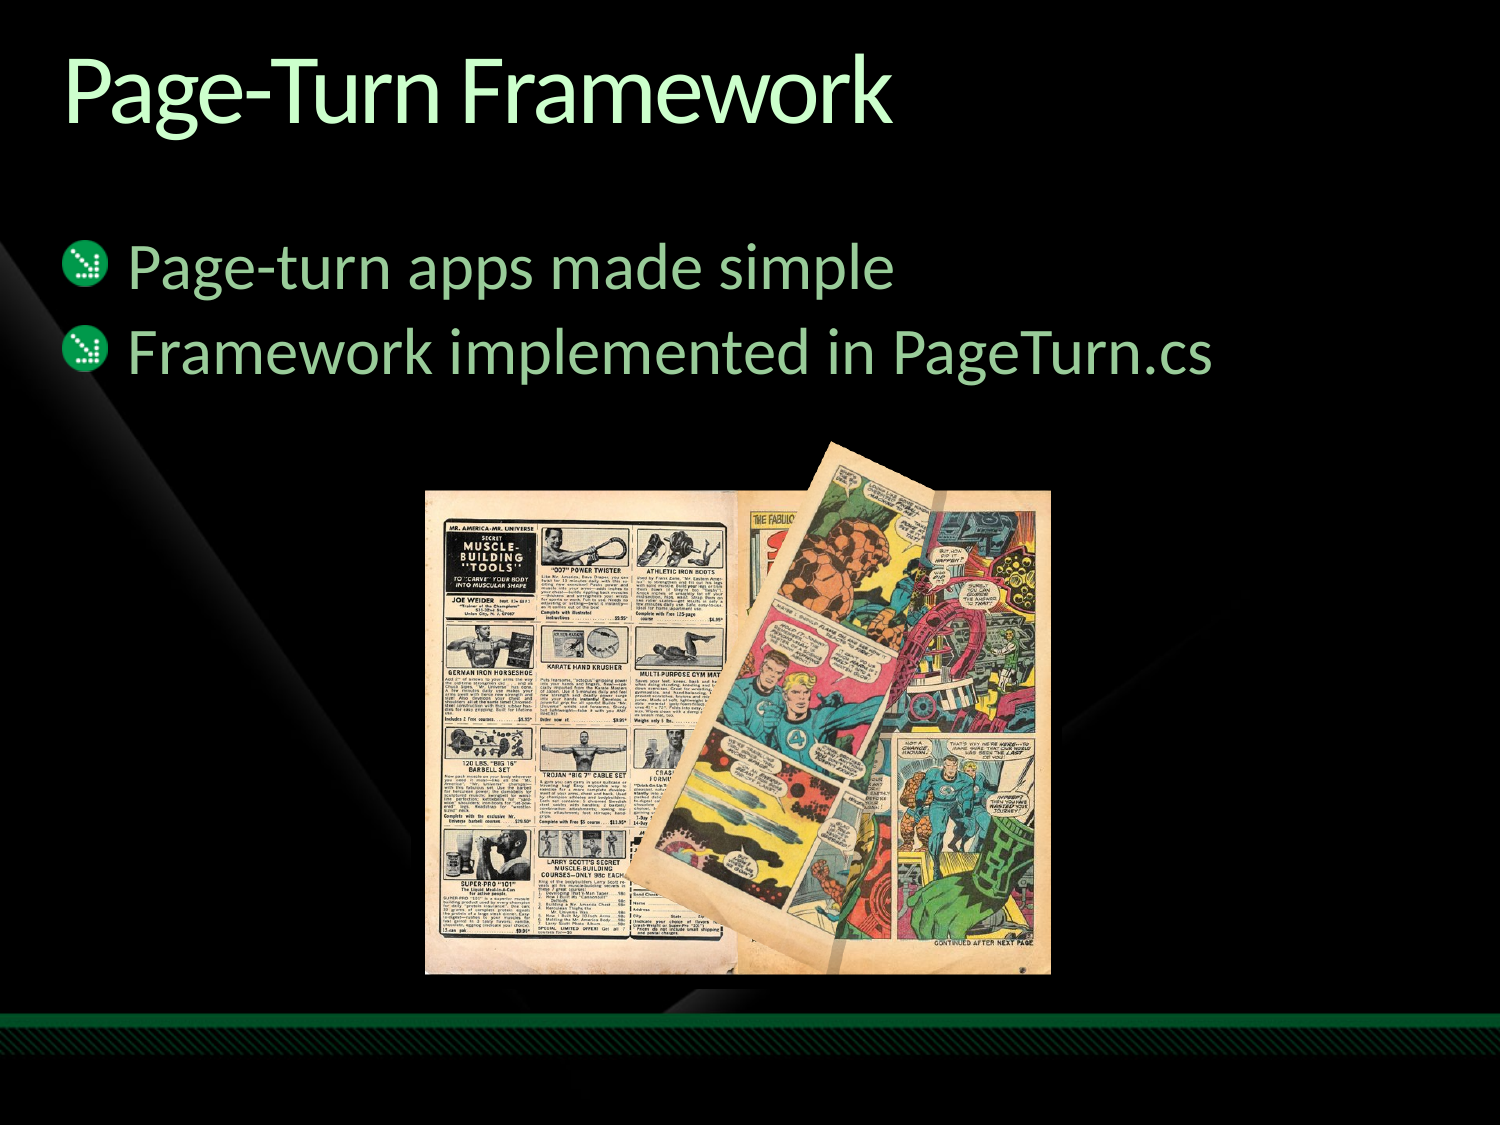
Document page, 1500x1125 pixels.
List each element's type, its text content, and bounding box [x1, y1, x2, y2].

picture [0, 0, 1500, 1125]
list Page-turn apps made simple Framework implemented in PageTurn.cs [62, 231, 1438, 980]
title Page-Turn Framework [62, 37, 1438, 147]
